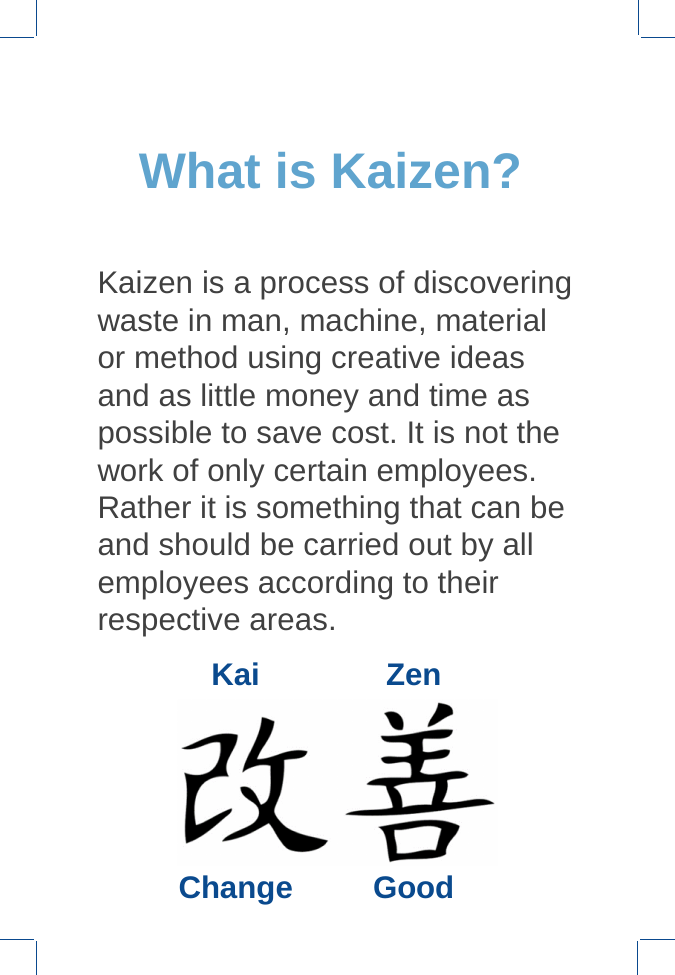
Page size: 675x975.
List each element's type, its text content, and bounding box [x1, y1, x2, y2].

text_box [162, 654, 498, 902]
title What is Kaizen? [75, 149, 600, 198]
list Kaizen is a process of discovering waste in man, machine, material or method using creative ideas and as little money and time as possible to save cost. It is not the work of only certain employees. Rather it is something that can be and should be carried out by all employees according to their respective areas. [97, 262, 578, 637]
